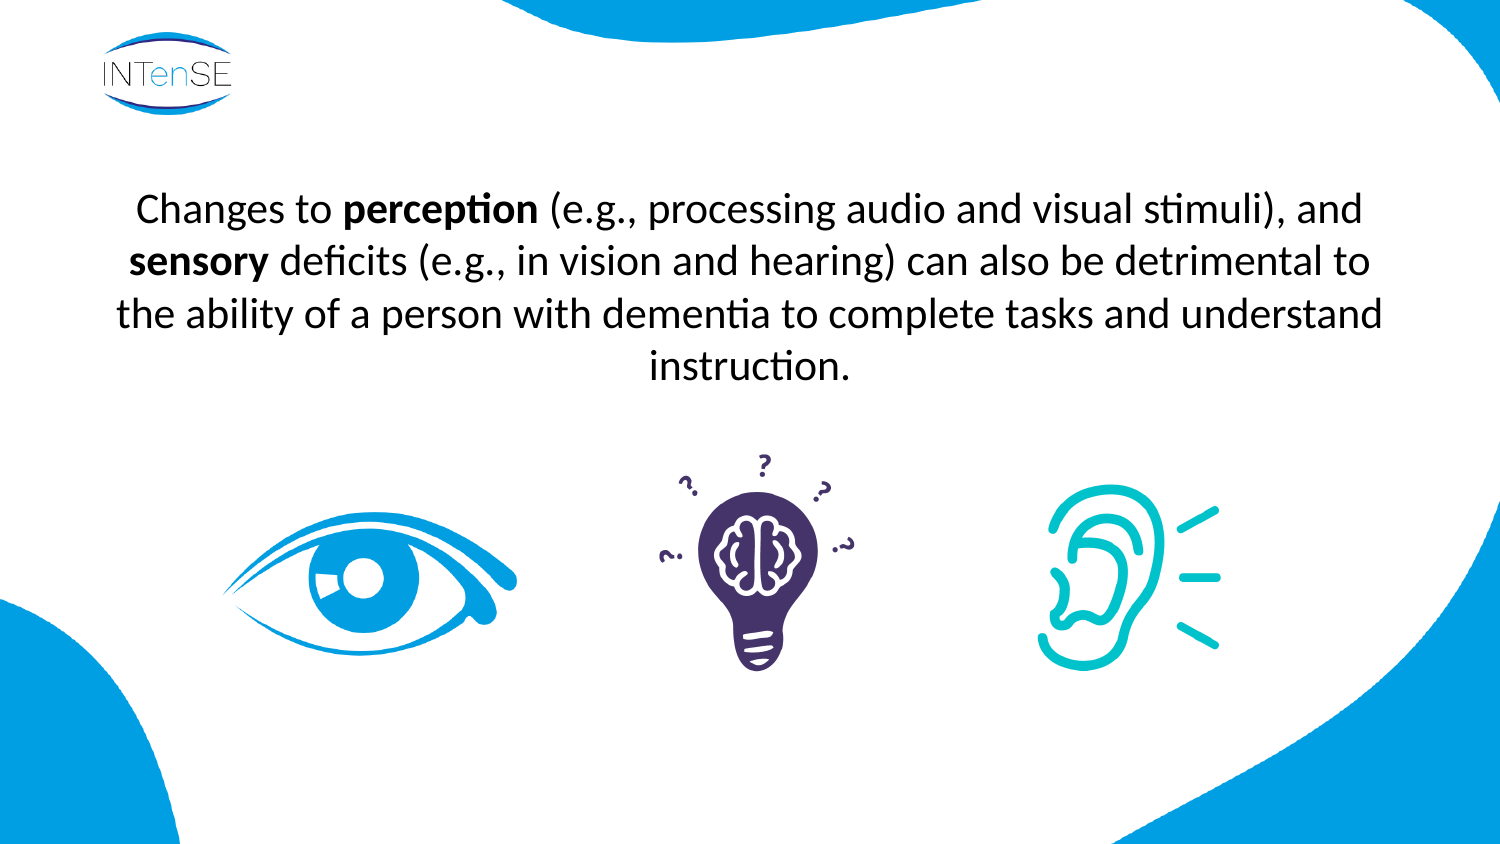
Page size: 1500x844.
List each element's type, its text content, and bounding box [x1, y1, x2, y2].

picture [0, 0, 1500, 844]
list Changes to perception (e.g., processing audio and visual stimuli), and sensory deficits (e.g., in vision and hearing) can also be detrimental to the ability of a person with dementia to complete tasks and understand instruction. [87, 171, 1413, 422]
